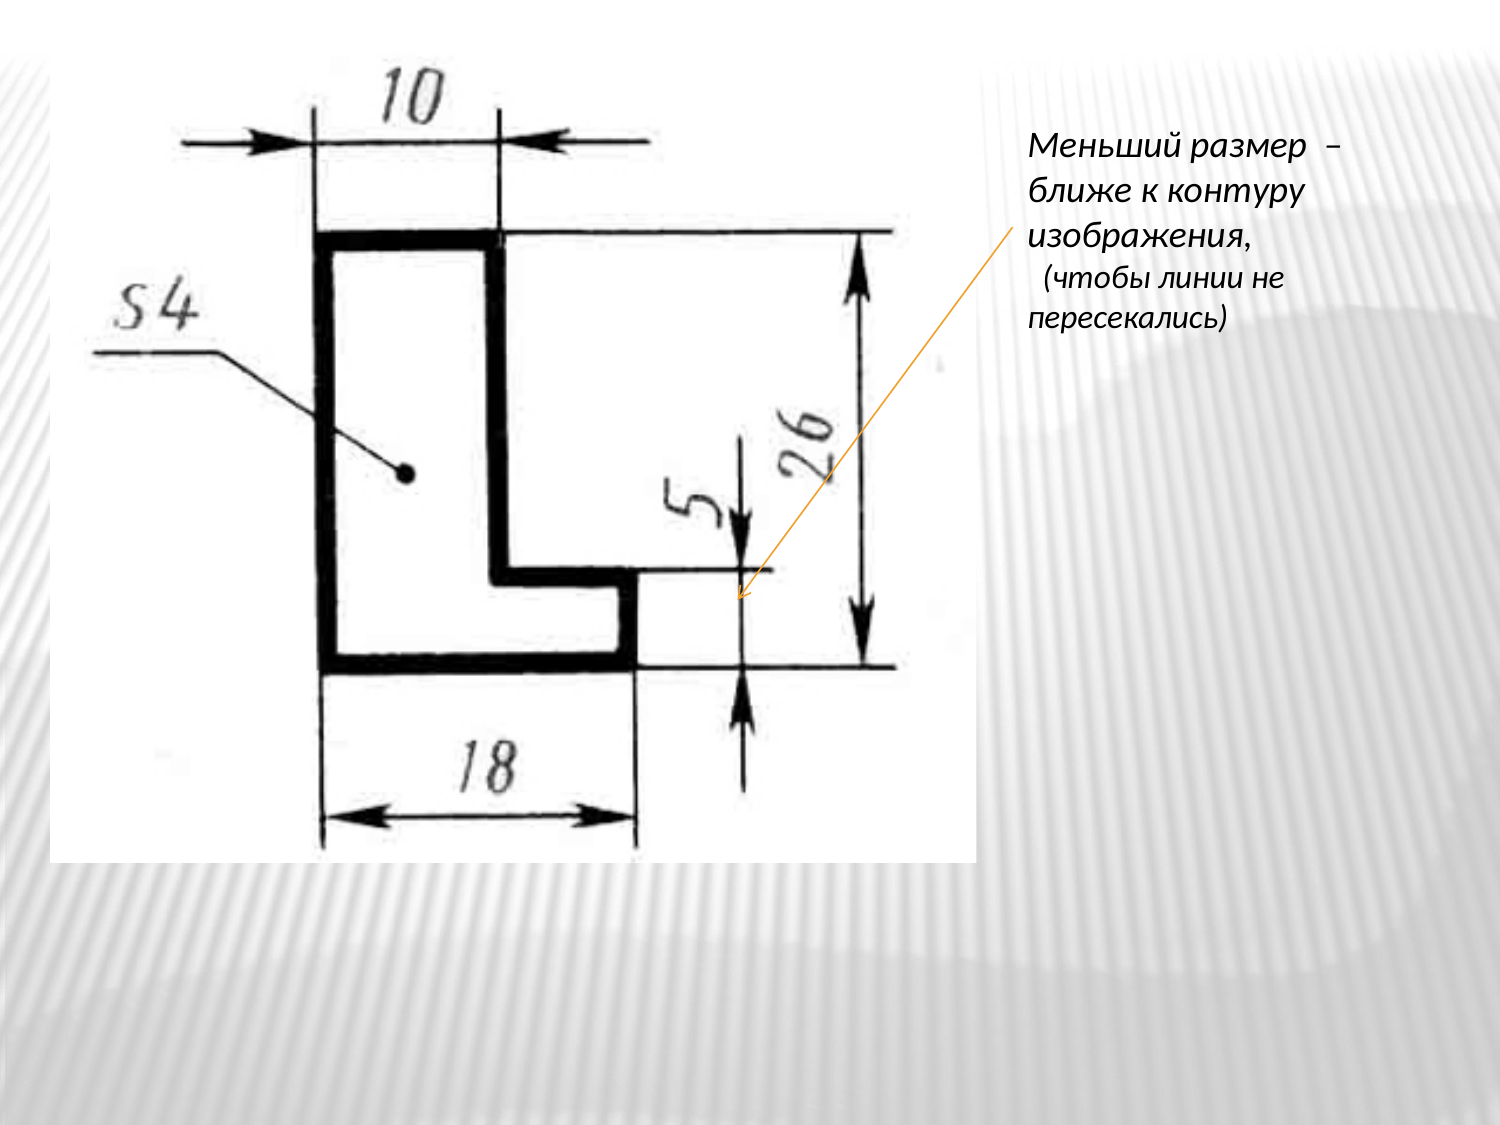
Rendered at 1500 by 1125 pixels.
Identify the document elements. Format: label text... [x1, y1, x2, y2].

picture [49, 49, 977, 863]
text_box Меньший размер – ближе к контуру изображения, (чтобы линии не пересекались) [1012, 112, 1425, 342]
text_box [737, 228, 1013, 601]
